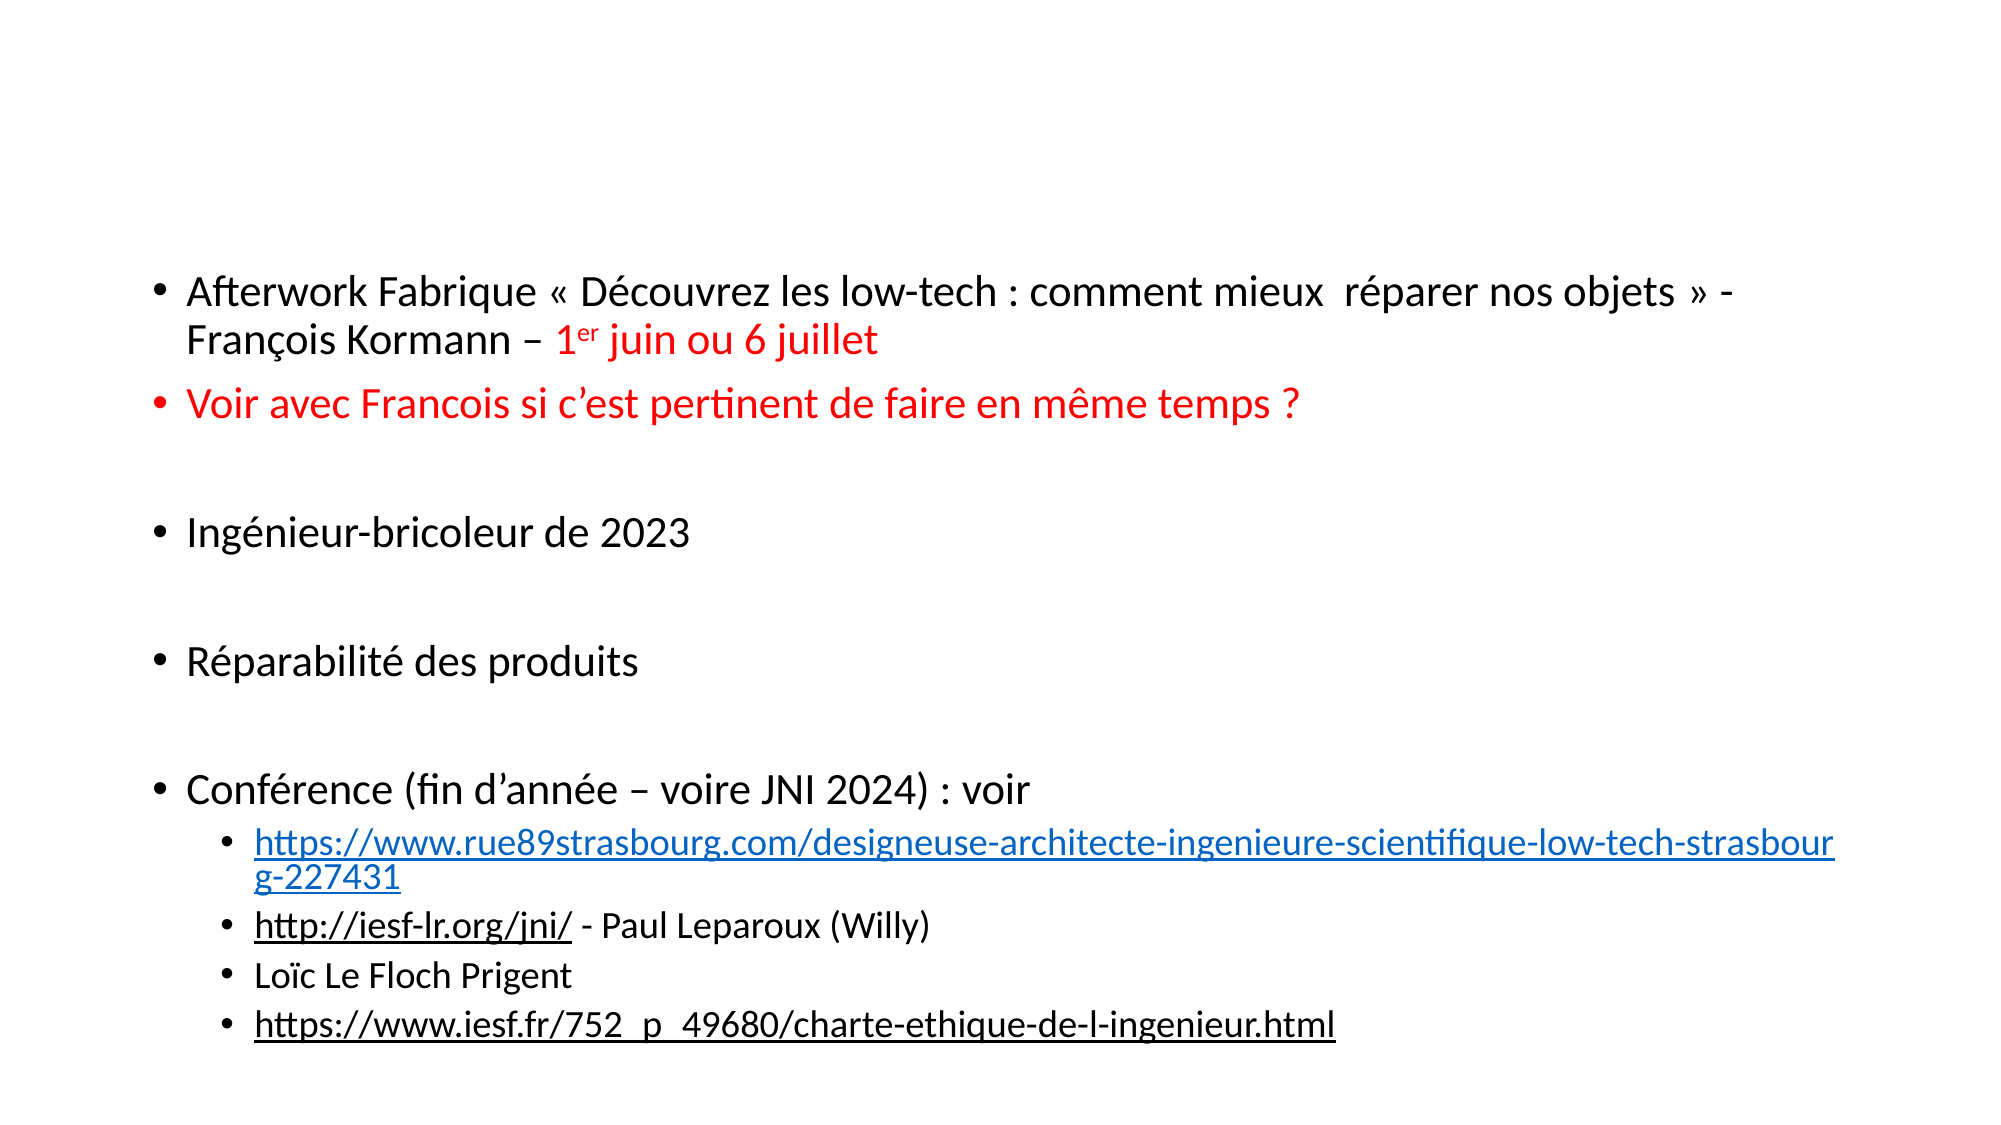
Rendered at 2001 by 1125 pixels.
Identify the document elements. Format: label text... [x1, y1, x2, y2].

list Afterwork Fabrique « Découvrez les low-tech : comment mieux réparer nos objets » - François Kormann – 1er juin ou 6 juillet Voir avec Francois si c’est pertinent de faire en même temps ? Ingénieur-bricoleur de 2023 Réparabilité des produits Conférence (fin d’année – voire JNI 2024) : voir https://www.rue89strasbourg.com/designeuse-architecte-ingenieure-scientifique-low-tech-strasbourg-227431 http://iesf-lr.org/jni/ - Paul Leparoux (Willy) Loïc Le Floch Prigent https://www.iesf.fr/752_p_49680/charte-ethique-de-l-ingenieur.html [137, 259, 1863, 1022]
